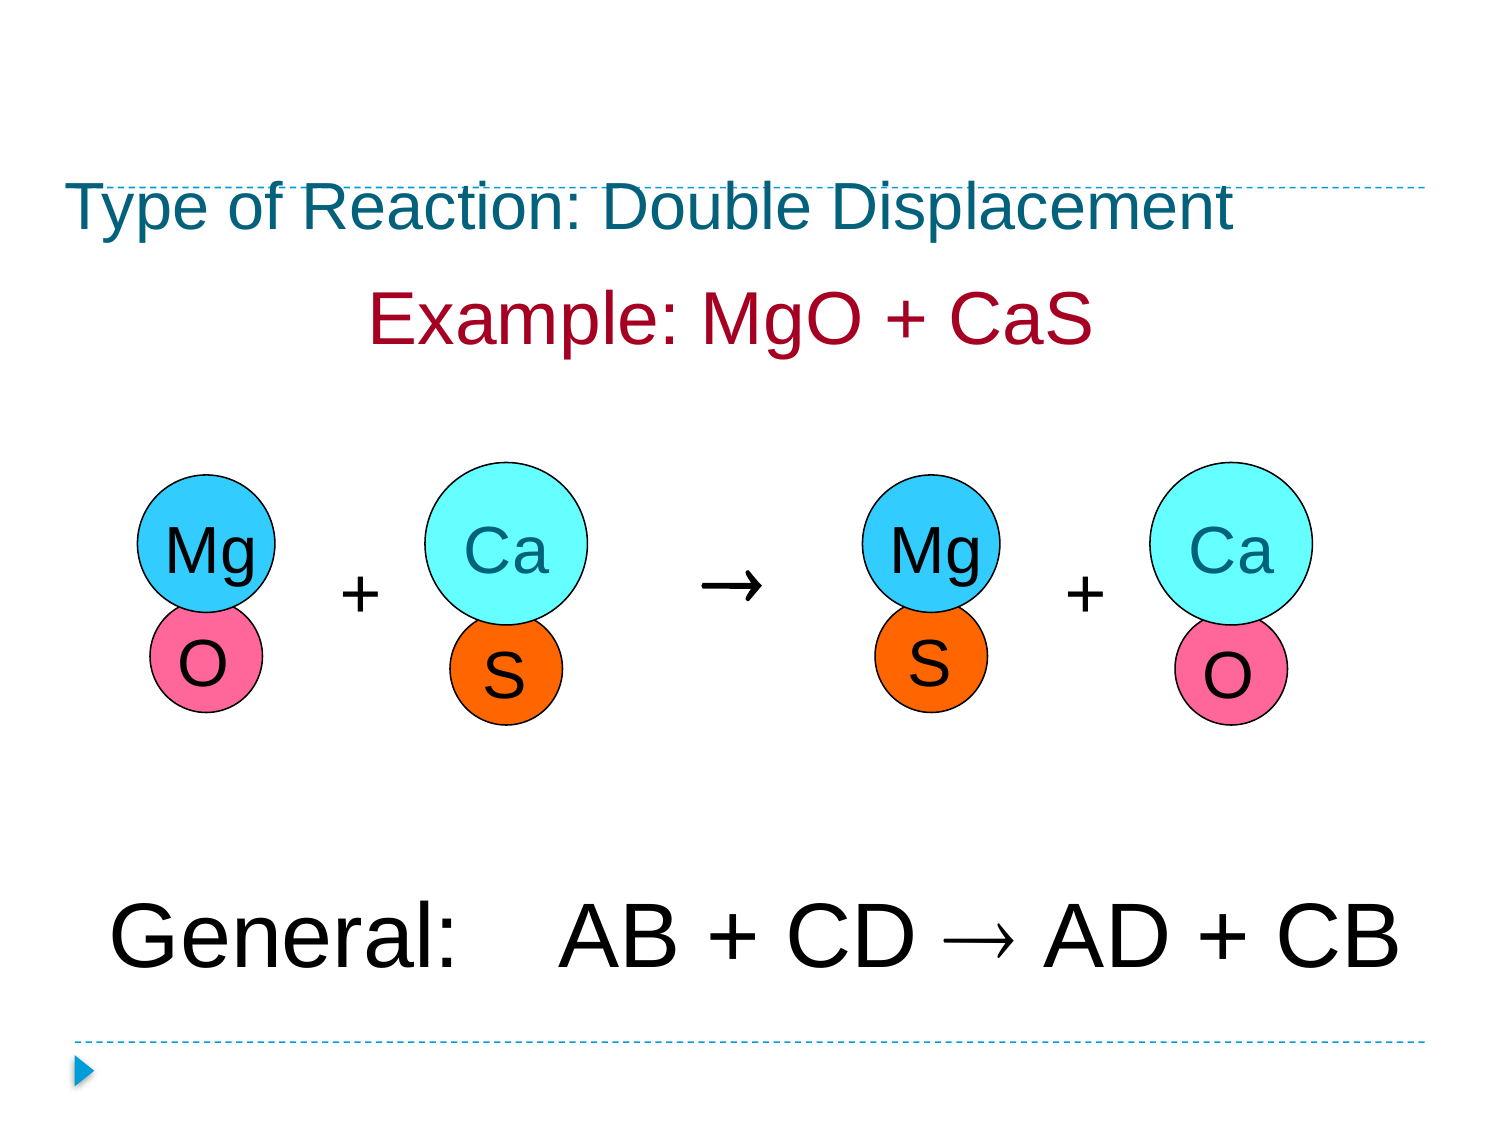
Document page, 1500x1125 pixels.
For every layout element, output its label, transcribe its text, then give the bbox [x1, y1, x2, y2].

list Example: MgO + CaS [125, 262, 1338, 375]
text_box General: AB + CD  AD + CB [62, 862, 1450, 1000]
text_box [862, 462, 1313, 726]
title Type of Reaction: Double Displacement [50, 62, 1438, 250]
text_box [137, 462, 801, 726]
